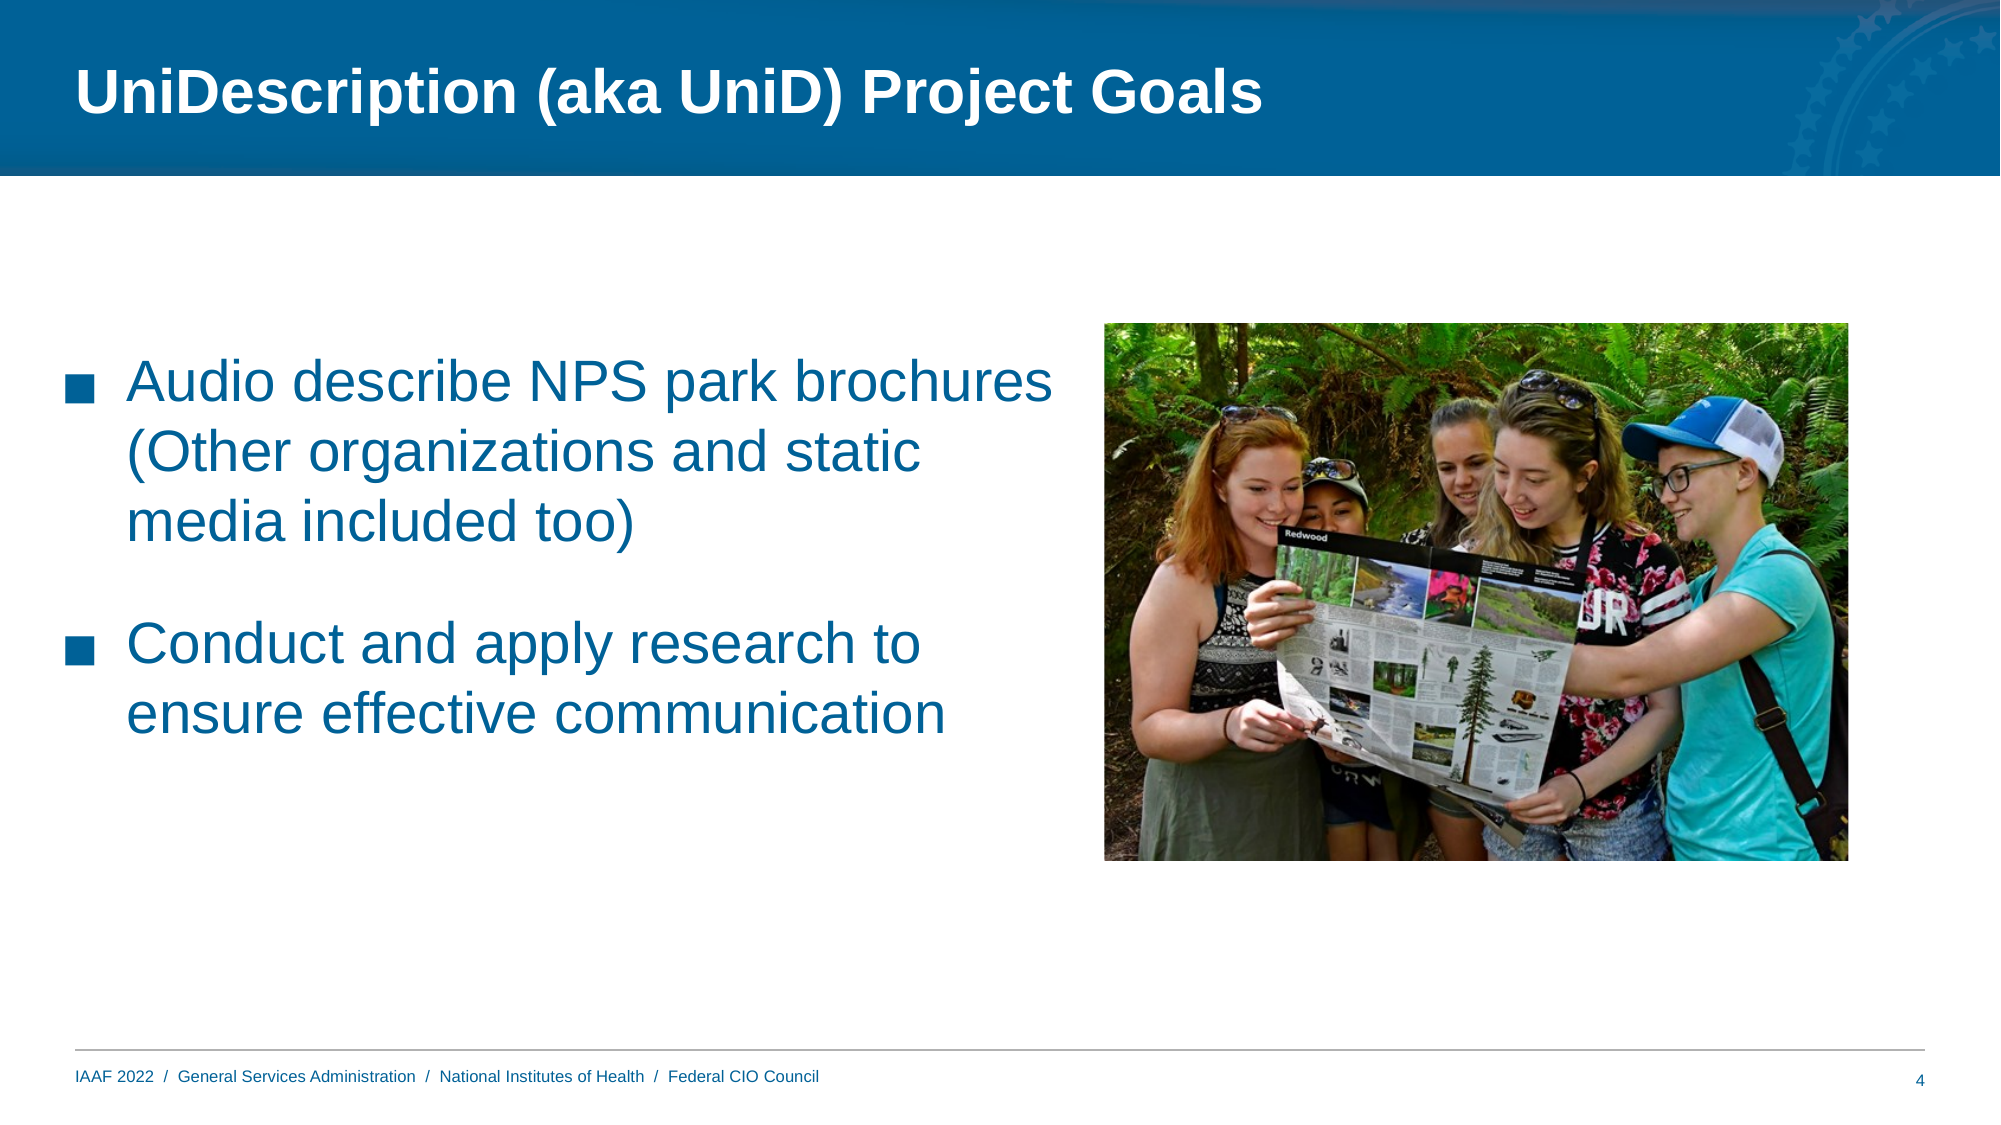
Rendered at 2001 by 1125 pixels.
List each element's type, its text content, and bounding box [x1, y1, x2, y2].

picture [0, 168, 666, 176]
picture [1104, 323, 1849, 861]
picture [0, 0, 2000, 176]
slide_number 4 [1880, 1065, 1925, 1095]
title UniDescription (aka UniD) Project Goals [75, 52, 1800, 128]
list Audio describe NPS park brochures (Other organizations and static media included too) Conduct and apply research to ensure effective communication [36, 335, 1087, 790]
